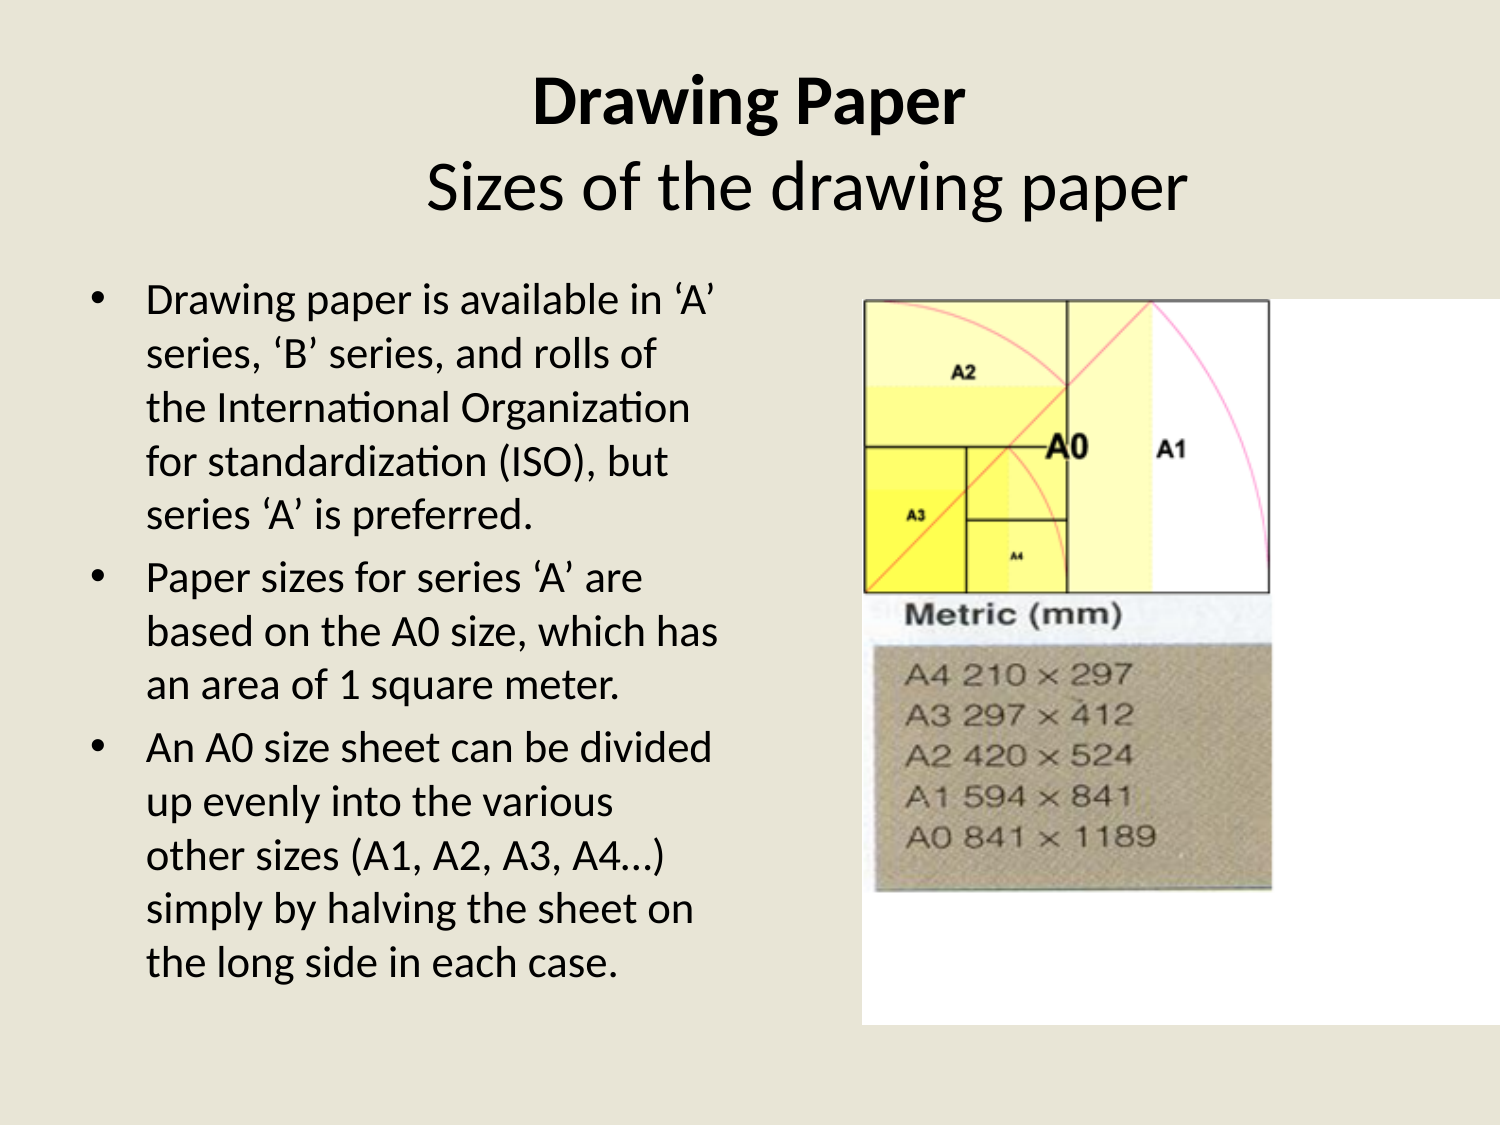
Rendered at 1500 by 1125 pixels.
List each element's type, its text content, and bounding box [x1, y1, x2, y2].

title Drawing Paper Sizes of the drawing paper [75, 45, 1425, 233]
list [862, 299, 1500, 1026]
list Drawing paper is available in ‘A’ series, ‘B’ series, and rolls of the International Organization for standardization (ISO), but series ‘A’ is preferred. Paper sizes for series ‘A’ are based on the A0 size, which has an area of 1 square meter. An A0 size sheet can be divided up evenly into the various other sizes (A1, A2, A3, A4…) simply by halving the sheet on the long side in each case. [75, 262, 738, 1005]
